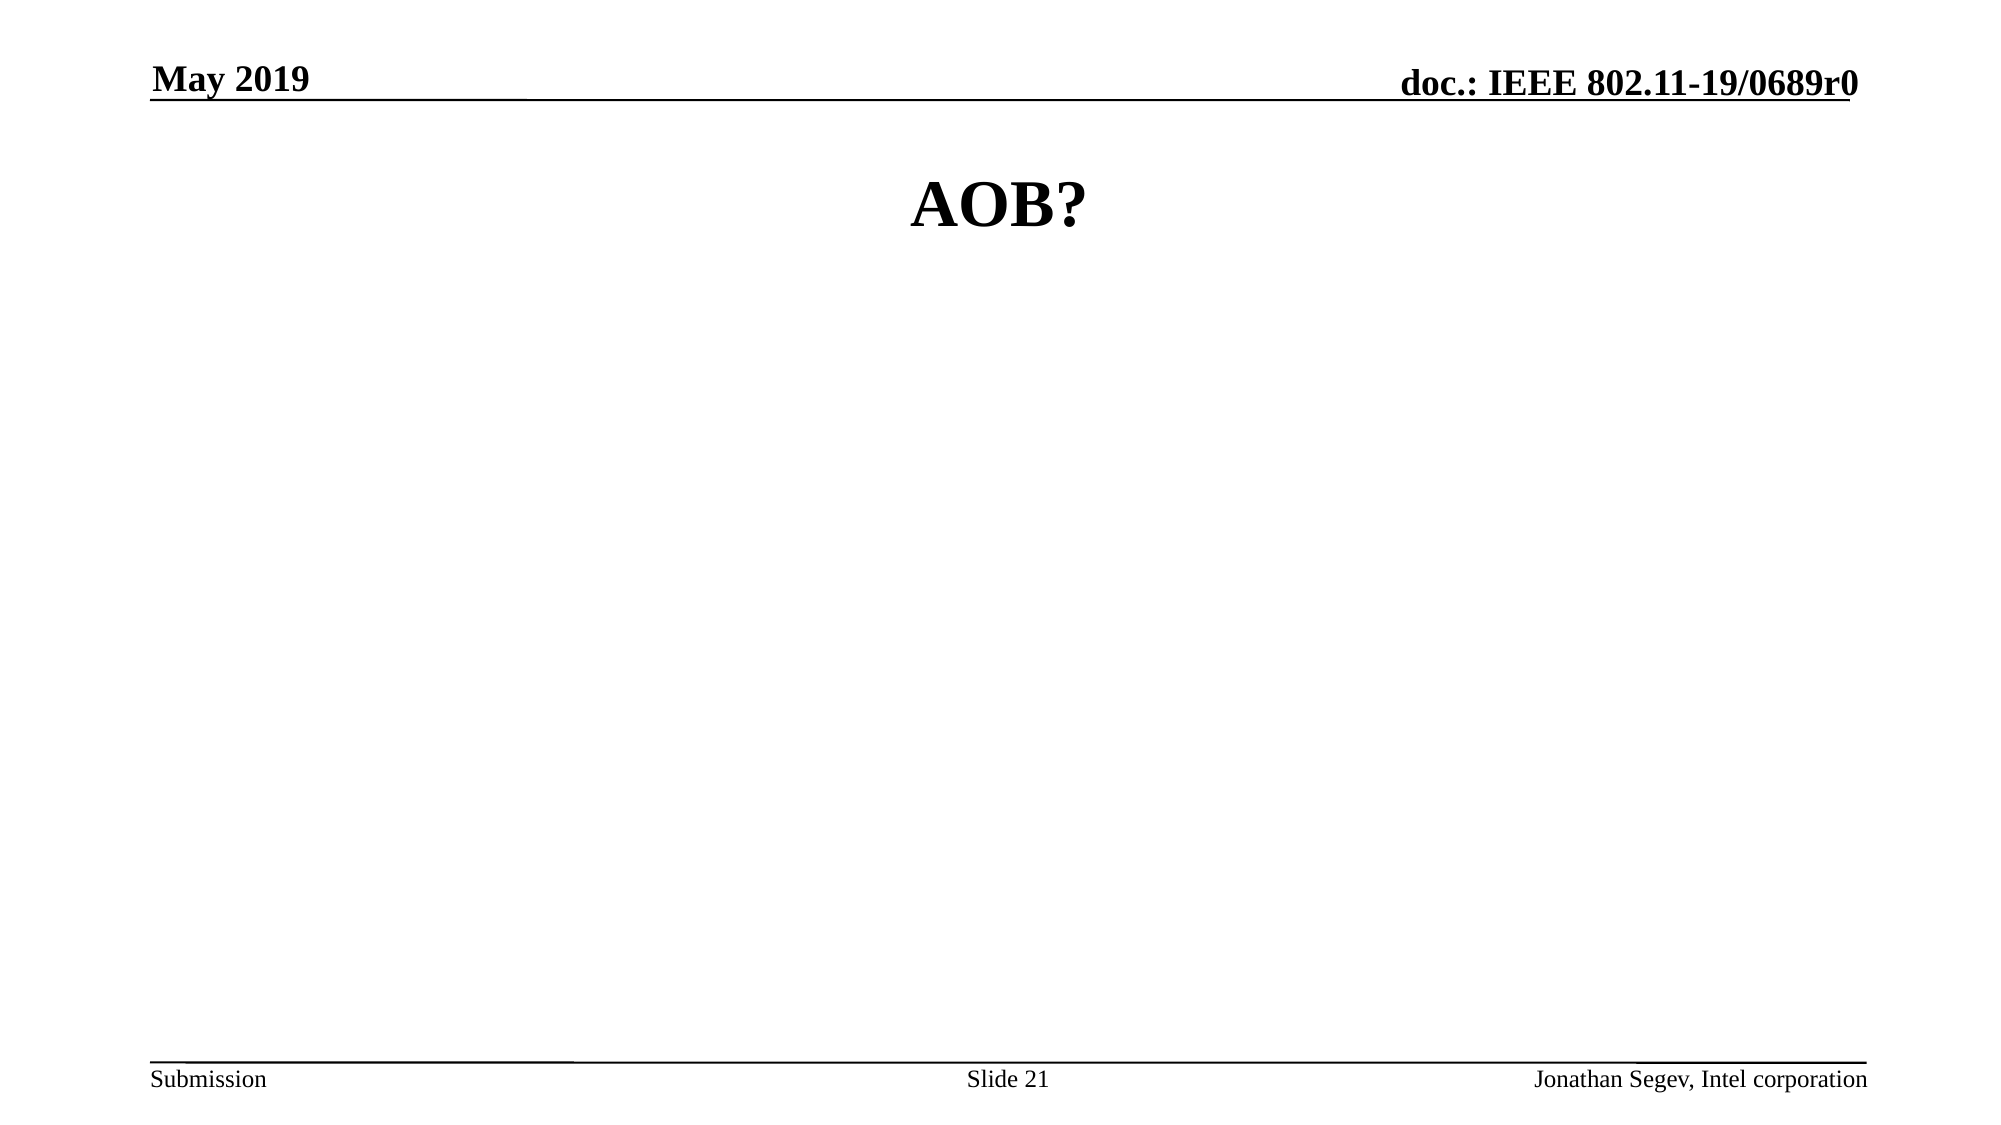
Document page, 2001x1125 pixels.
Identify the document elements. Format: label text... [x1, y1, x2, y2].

title AOB? [149, 112, 1850, 288]
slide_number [152, 54, 563, 100]
slide_number Slide 21 [950, 1061, 1067, 1123]
footer Jonathan Segev, Intel corporation [1171, 1061, 1869, 1093]
